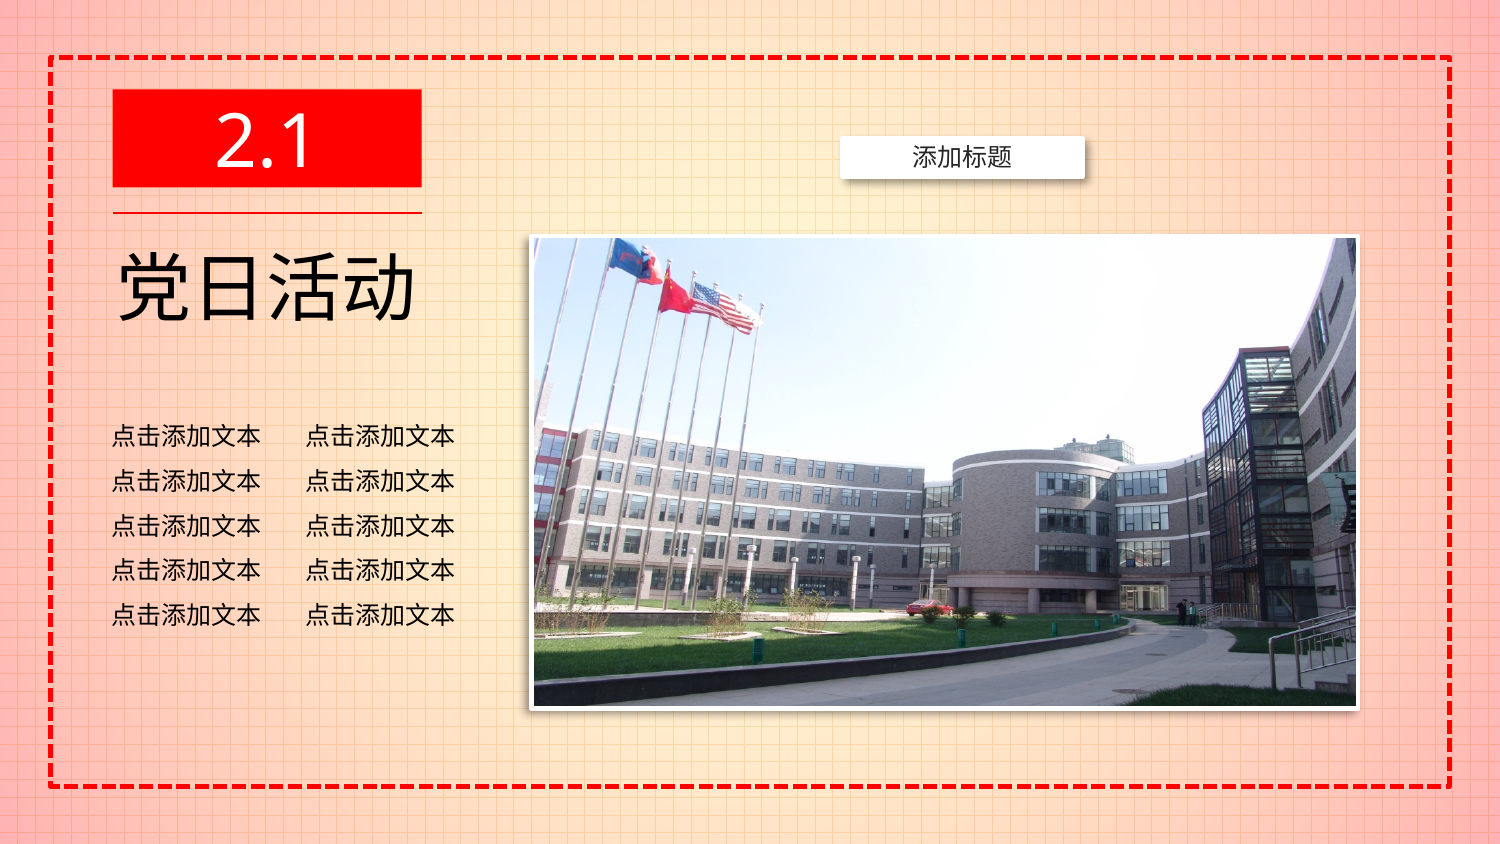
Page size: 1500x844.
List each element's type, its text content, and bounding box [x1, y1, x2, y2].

text_box [531, 236, 1359, 709]
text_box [842, 133, 1083, 180]
text_box 党日活动 [101, 232, 455, 338]
text_box [50, 57, 1450, 787]
